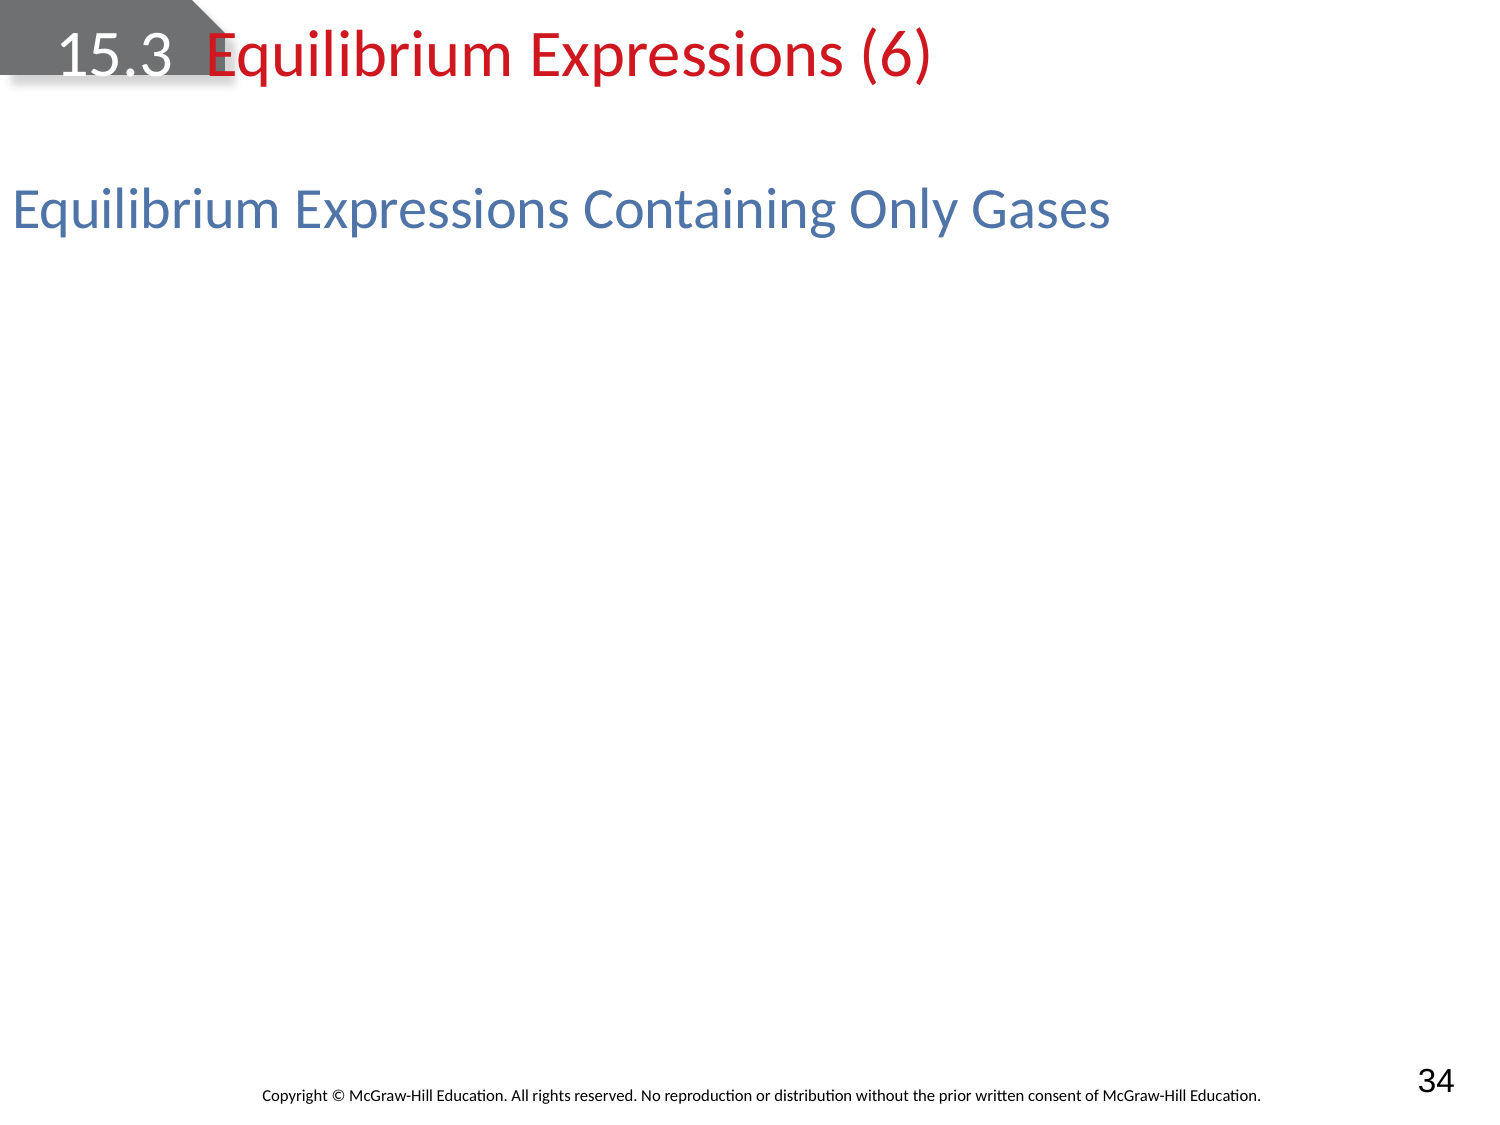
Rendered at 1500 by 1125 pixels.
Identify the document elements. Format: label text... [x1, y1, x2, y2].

list Equilibrium Expressions Containing Only Gases [0, 162, 1494, 263]
title 15.3 Equilibrium Expressions (6) [3, 2, 1488, 100]
